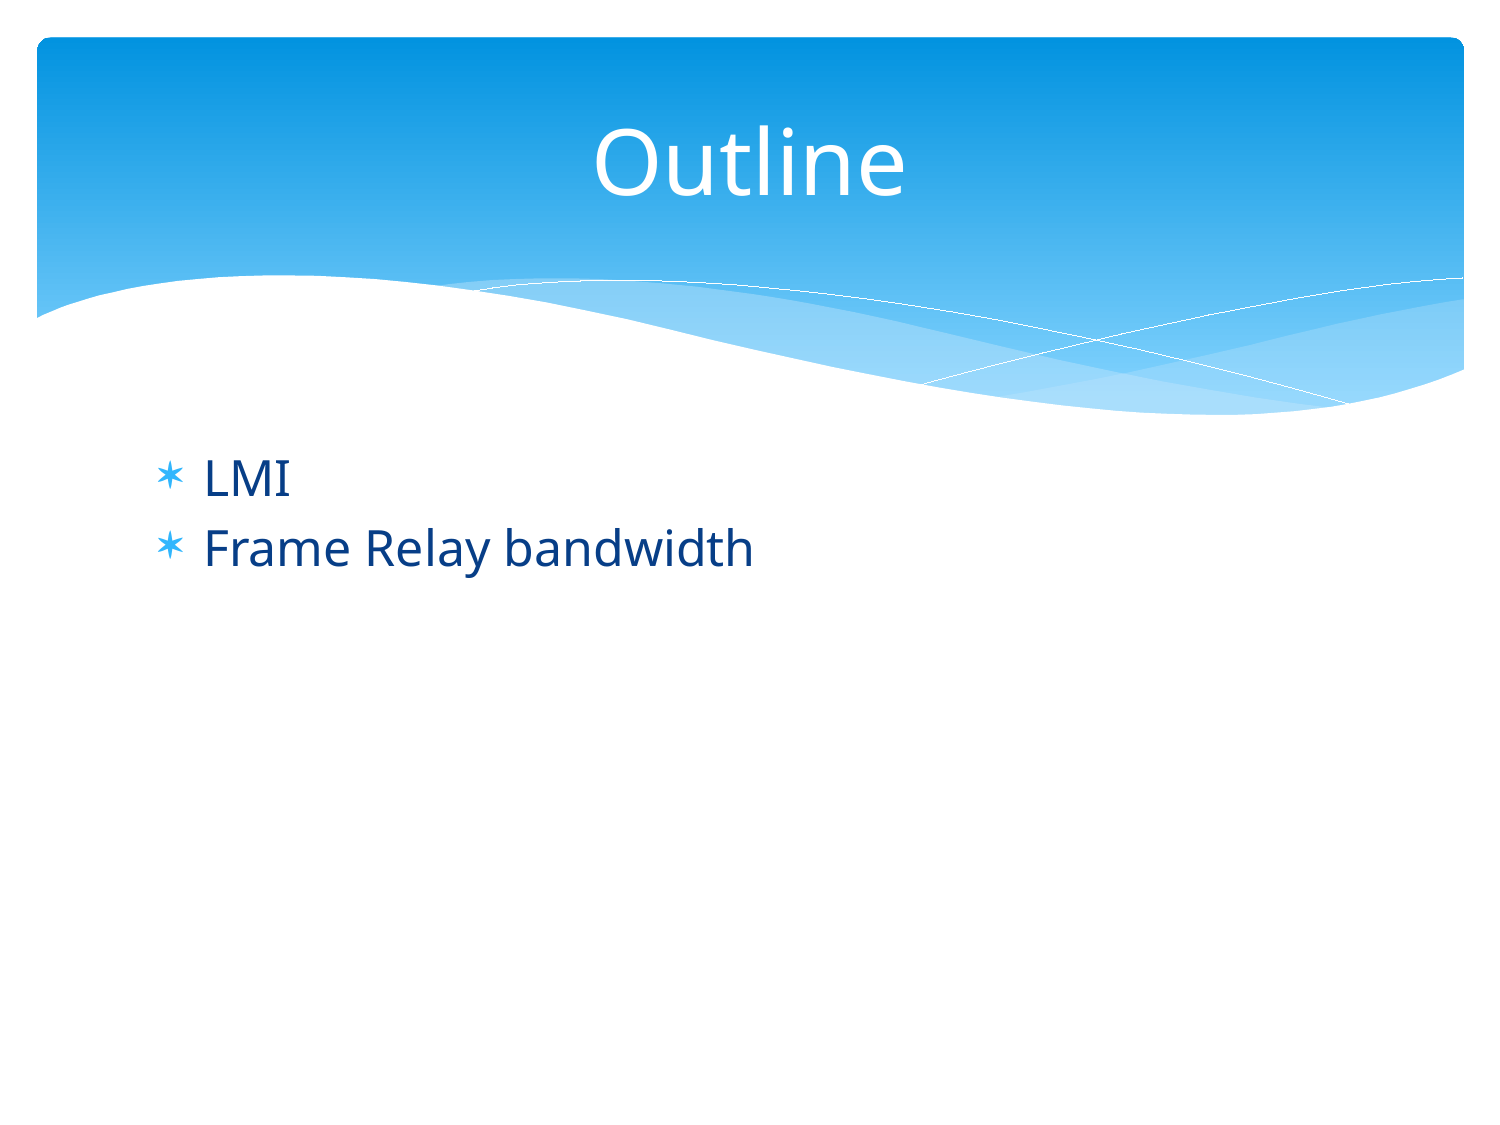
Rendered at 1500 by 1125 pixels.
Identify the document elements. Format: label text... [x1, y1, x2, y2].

list LMI Frame Relay bandwidth [143, 438, 1359, 1005]
title Outline [75, 55, 1425, 261]
